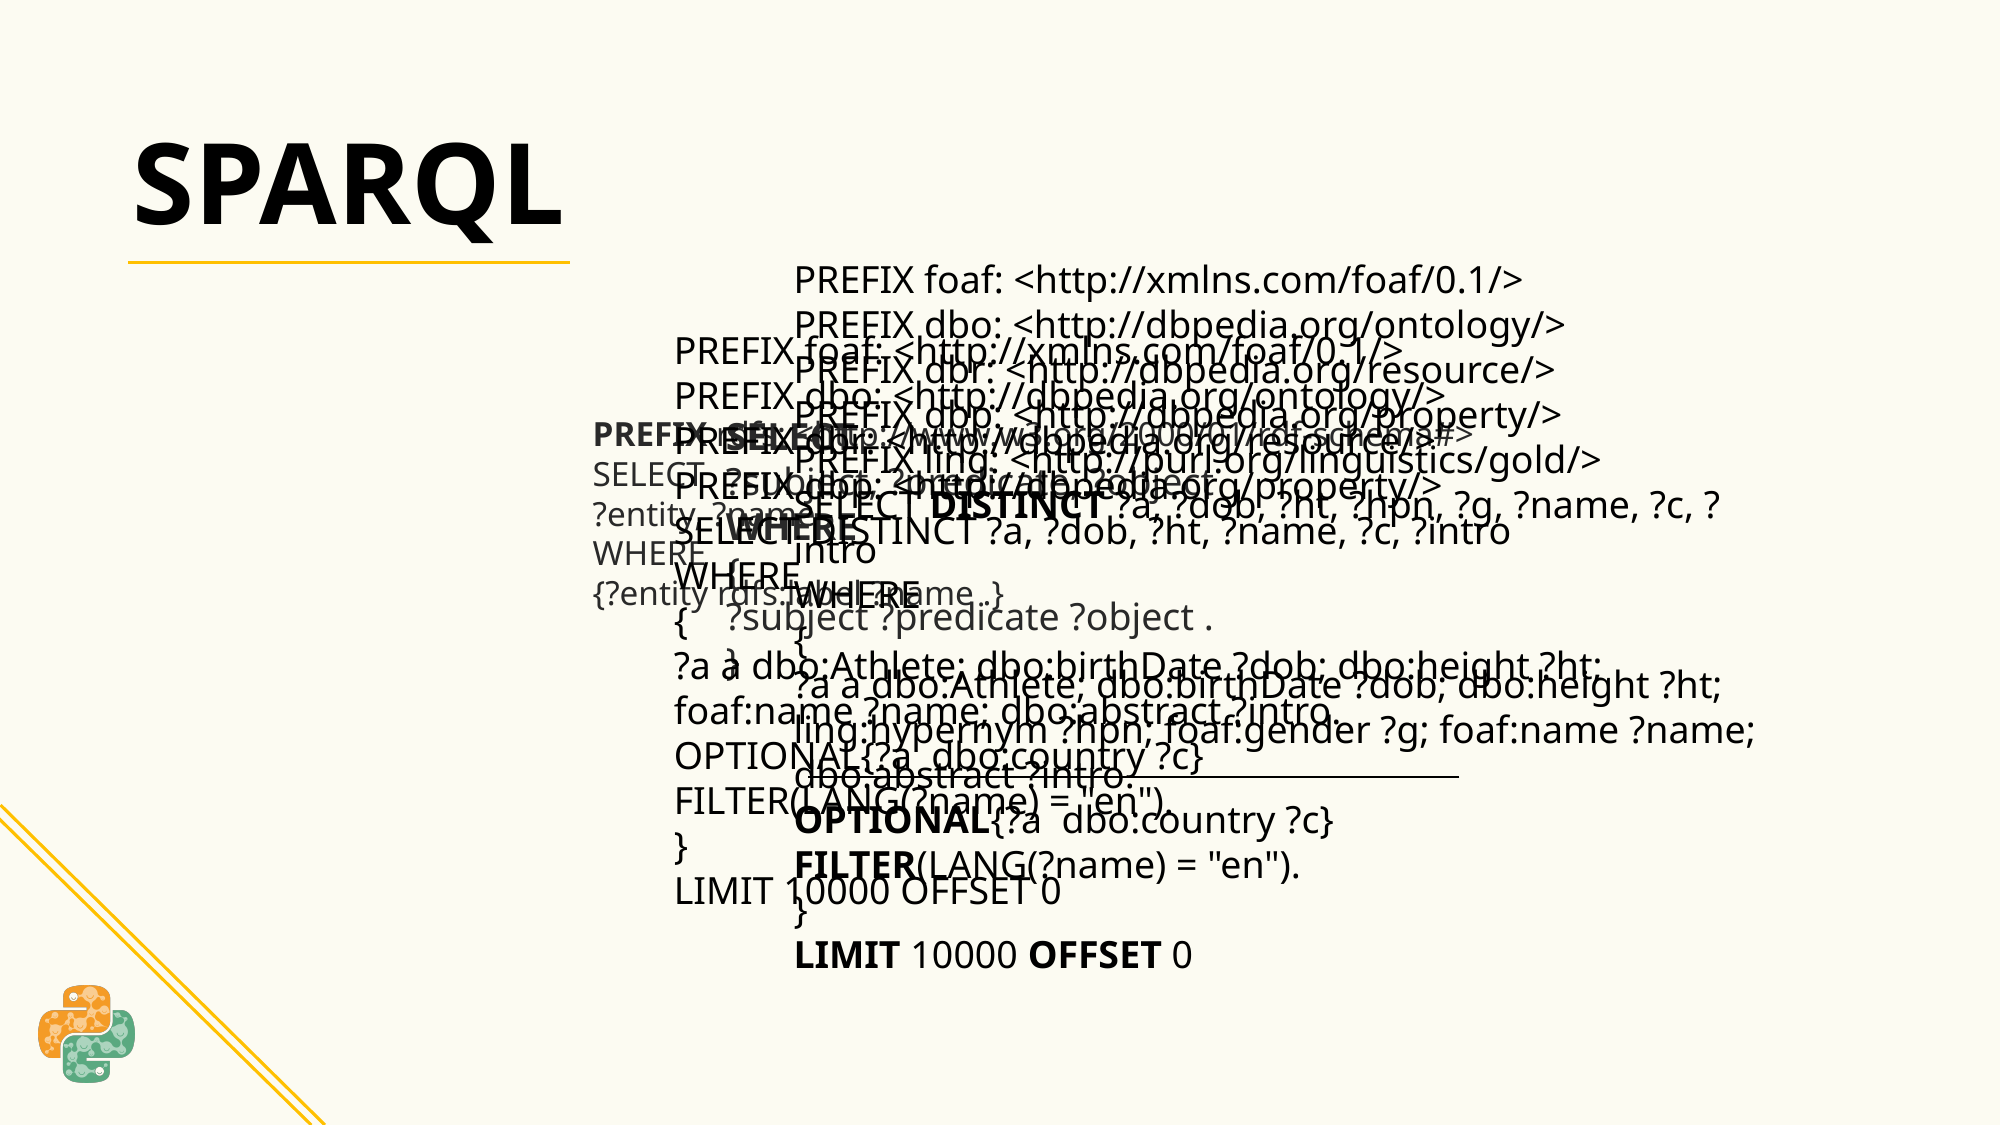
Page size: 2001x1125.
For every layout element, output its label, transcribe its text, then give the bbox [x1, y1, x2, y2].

picture [38, 985, 135, 1083]
text_box SPARQL [118, 104, 580, 255]
text_box PREFIX foaf: <http://xmlns.com/foaf/0.1/> PREFIX dbo: <http://dbpedia.org/ontology/> PREFIX dbr: <http://dbpedia.org/resource/> PREFIX dbp: <http://dbpedia.org/property/> PREFIX ling: <http://purl.org/linguistics/gold/> SELECT DISTINCT ?a, ?dob, ?ht, ?hpn, ?g, ?name, ?c, ?intro WHERE { ?a a dbo:Athlete; dbo:birthDate ?dob; dbo:height ?ht; ling:hypernym ?hpn; foaf:gender ?g; foaf:name ?name; dbo:abstract ?intro. OPTIONAL{?a dbo:country ?c} FILTER(LANG(?name) = "en"). } LIMIT 10000 OFFSET 0 [778, 248, 1781, 984]
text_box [0, 805, 325, 1125]
text_box PREFIX rdfs: <http://www.w3.org/2000/01/rdf-schema#> SELECT ?entity, ?name WHERE {?entity rdfs:label ?name .} [577, 405, 659, 620]
text_box PREFIX foaf: <http://xmlns.com/foaf/0.1/> PREFIX dbo: <http://dbpedia.org/ontology/> PREFIX dbr: <http://dbpedia.org/resource/> PREFIX dbp: <http://dbpedia.org/property/> SELECT DISTINCT ?a, ?dob, ?ht, ?name, ?c, ?intro WHERE { ?a a dbo:Athlete; dbo:birthDate ?dob; dbo:height ?ht; foaf:name ?name; dbo:abstract ?intro. OPTIONAL{?a dbo:country ?c} FILTER(LANG(?name) = "en"). } LIMIT 10000 OFFSET 0 [659, 319, 1661, 920]
